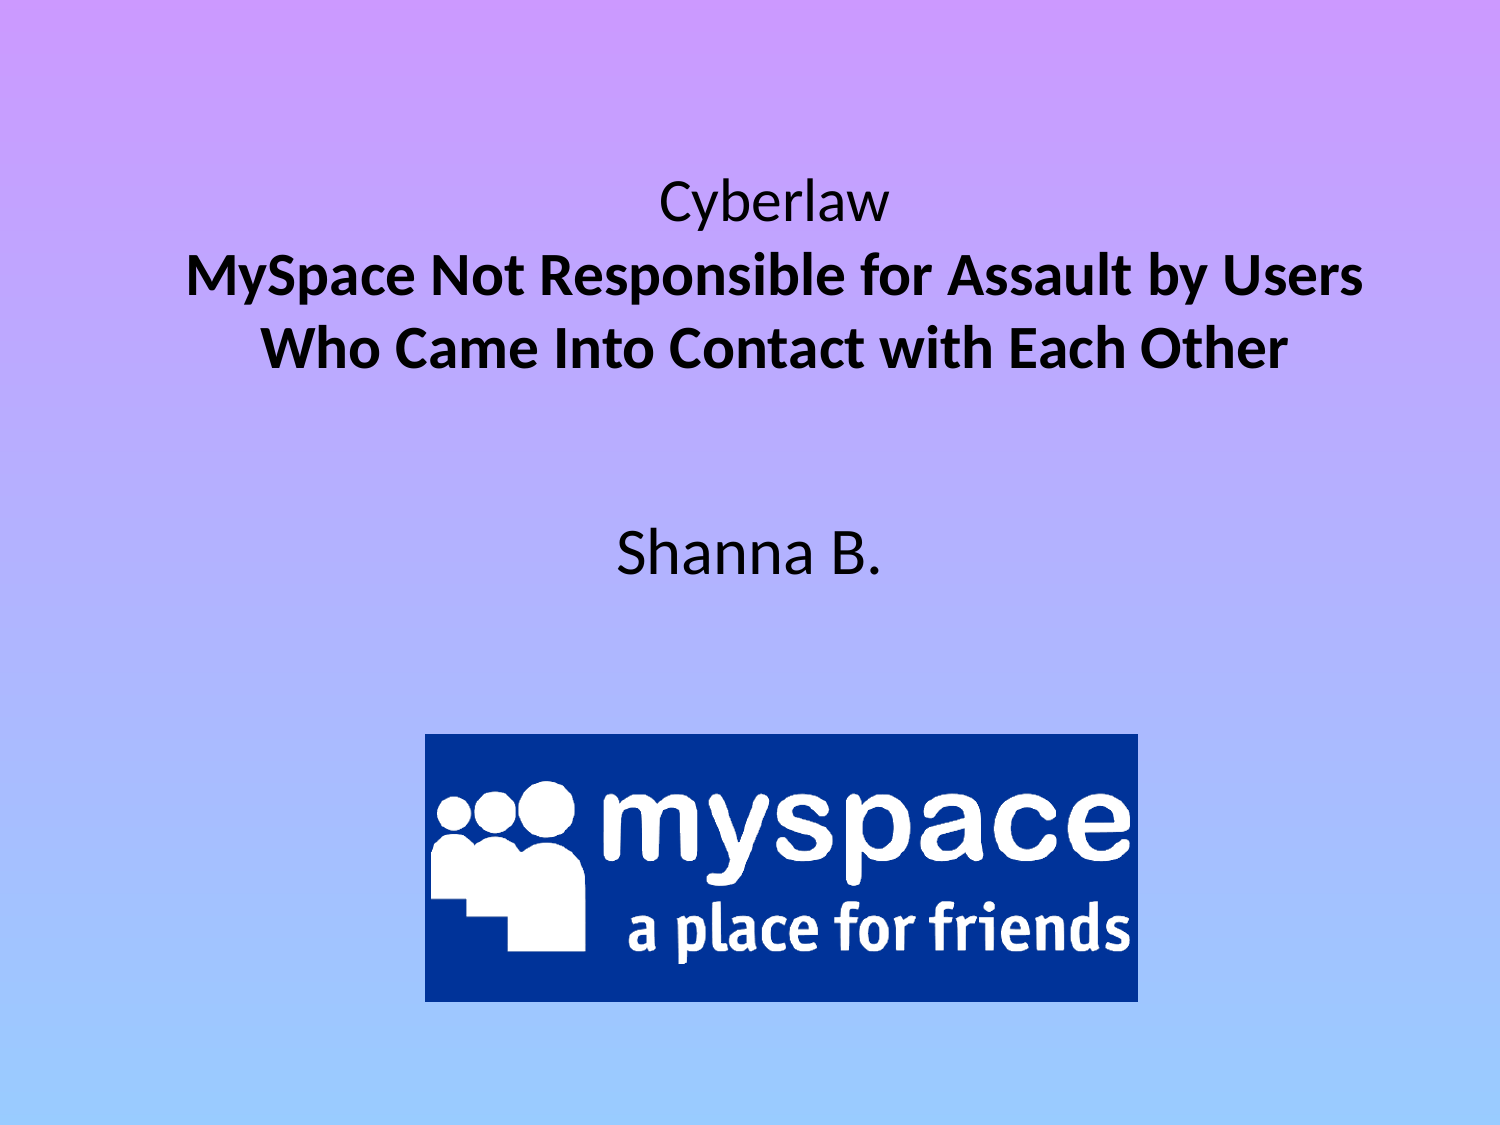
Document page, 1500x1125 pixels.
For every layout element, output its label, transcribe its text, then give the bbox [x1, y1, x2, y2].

subtitle Shanna B. [225, 500, 1275, 788]
title Cyberlaw MySpace Not Responsible for Assault by Users Who Came Into Contact with Each Other [137, 149, 1413, 392]
picture [424, 734, 1138, 1002]
